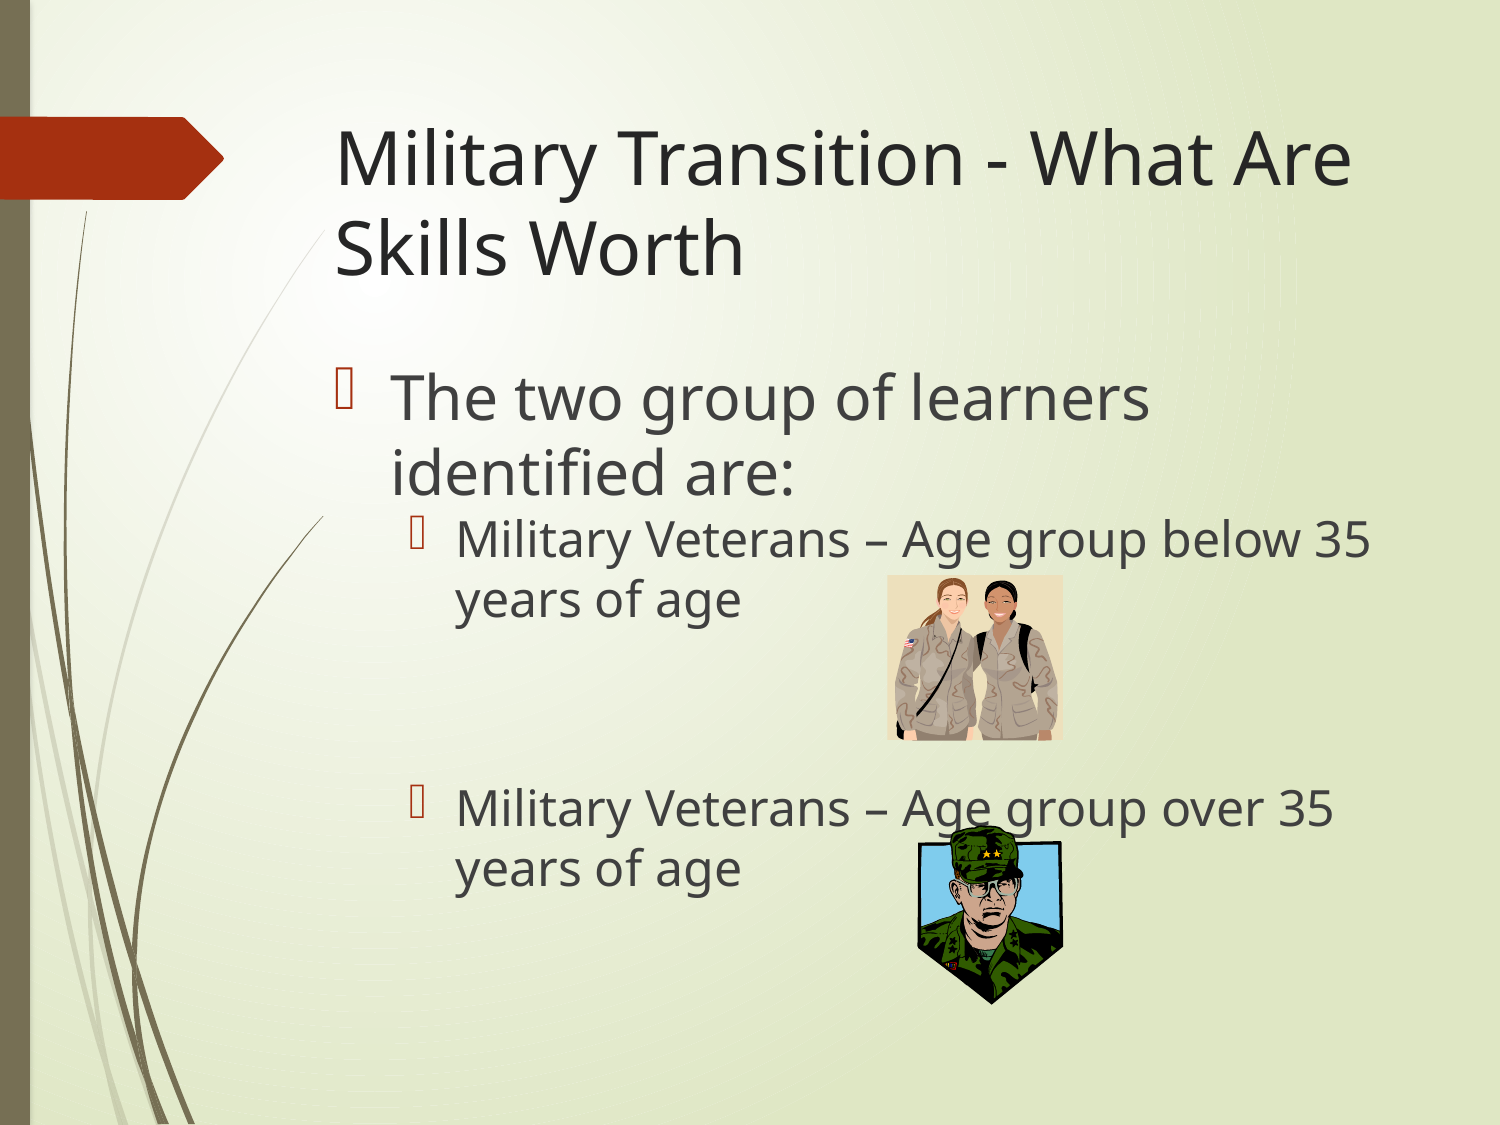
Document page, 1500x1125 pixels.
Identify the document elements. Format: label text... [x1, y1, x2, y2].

list The two group of learners identified are: Military Veterans – Age group below 35 years of age Military Veterans – Age group over 35 years of age [318, 350, 1400, 1038]
title Military Transition - What Are Skills Worth [319, 102, 1400, 313]
picture [917, 824, 1064, 1005]
picture [887, 574, 1064, 741]
